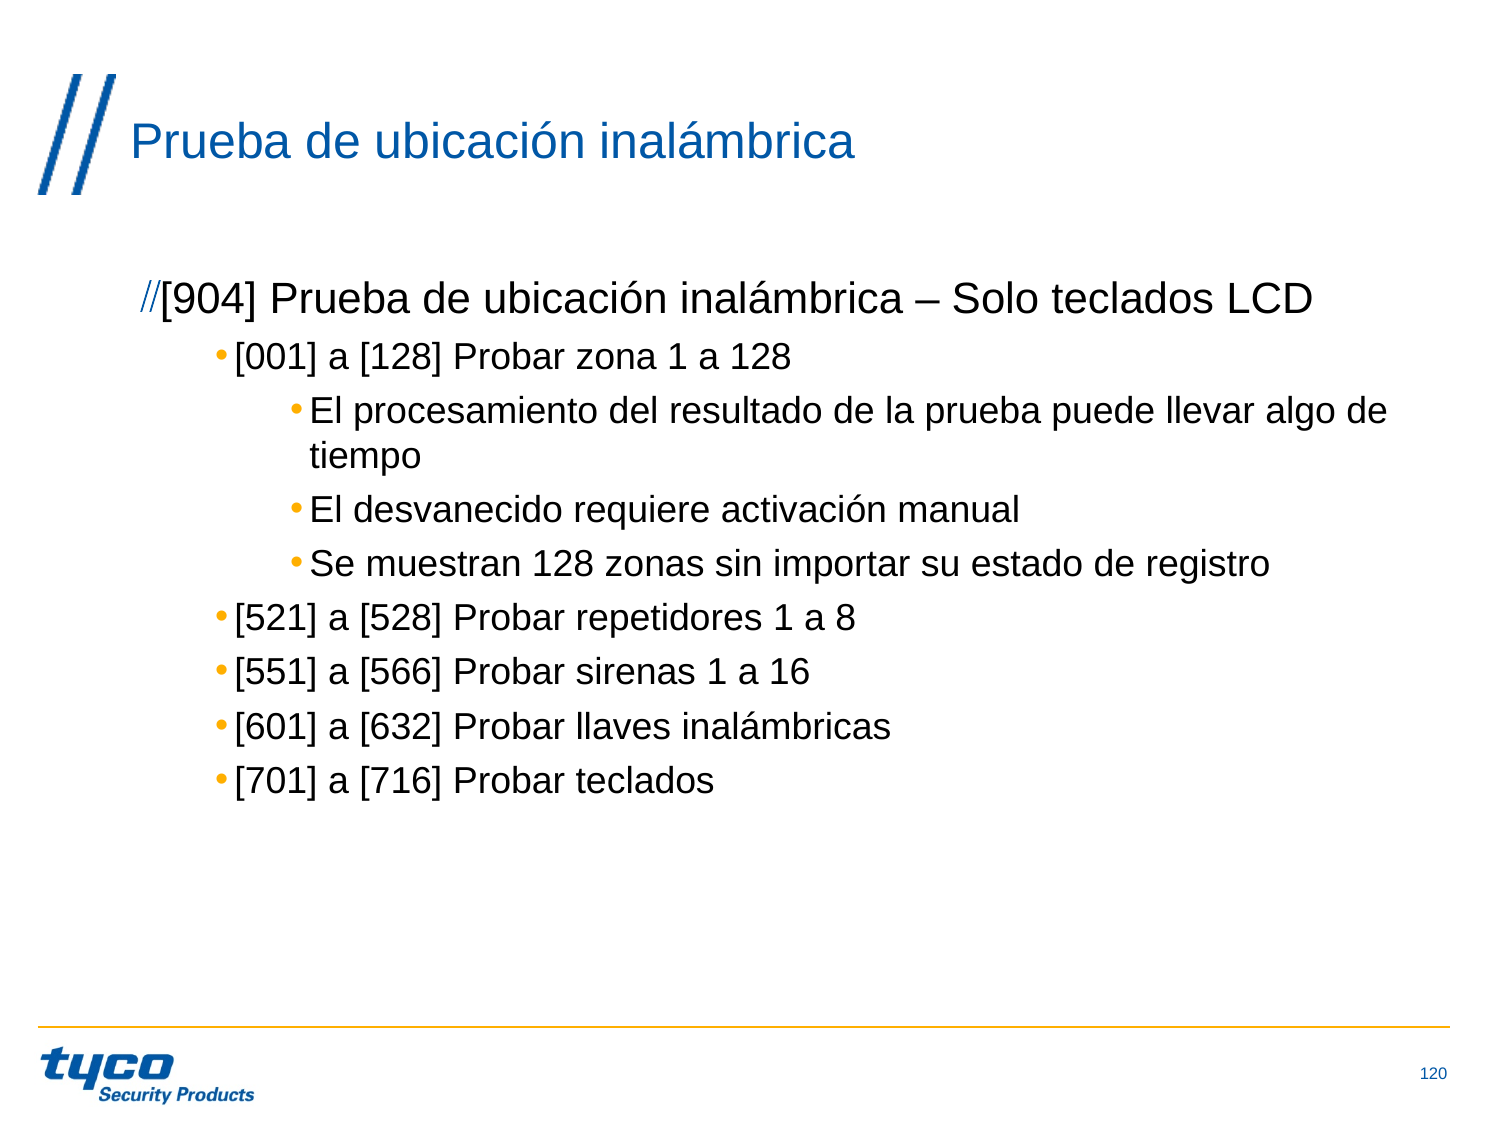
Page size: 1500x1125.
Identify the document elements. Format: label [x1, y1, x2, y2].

picture [37, 74, 115, 195]
list [124, 262, 1426, 976]
picture [140, 280, 171, 312]
text_box [97, 1061, 228, 1091]
picture [34, 1040, 260, 1107]
title [115, 44, 1426, 233]
slide_number [1387, 1042, 1463, 1103]
